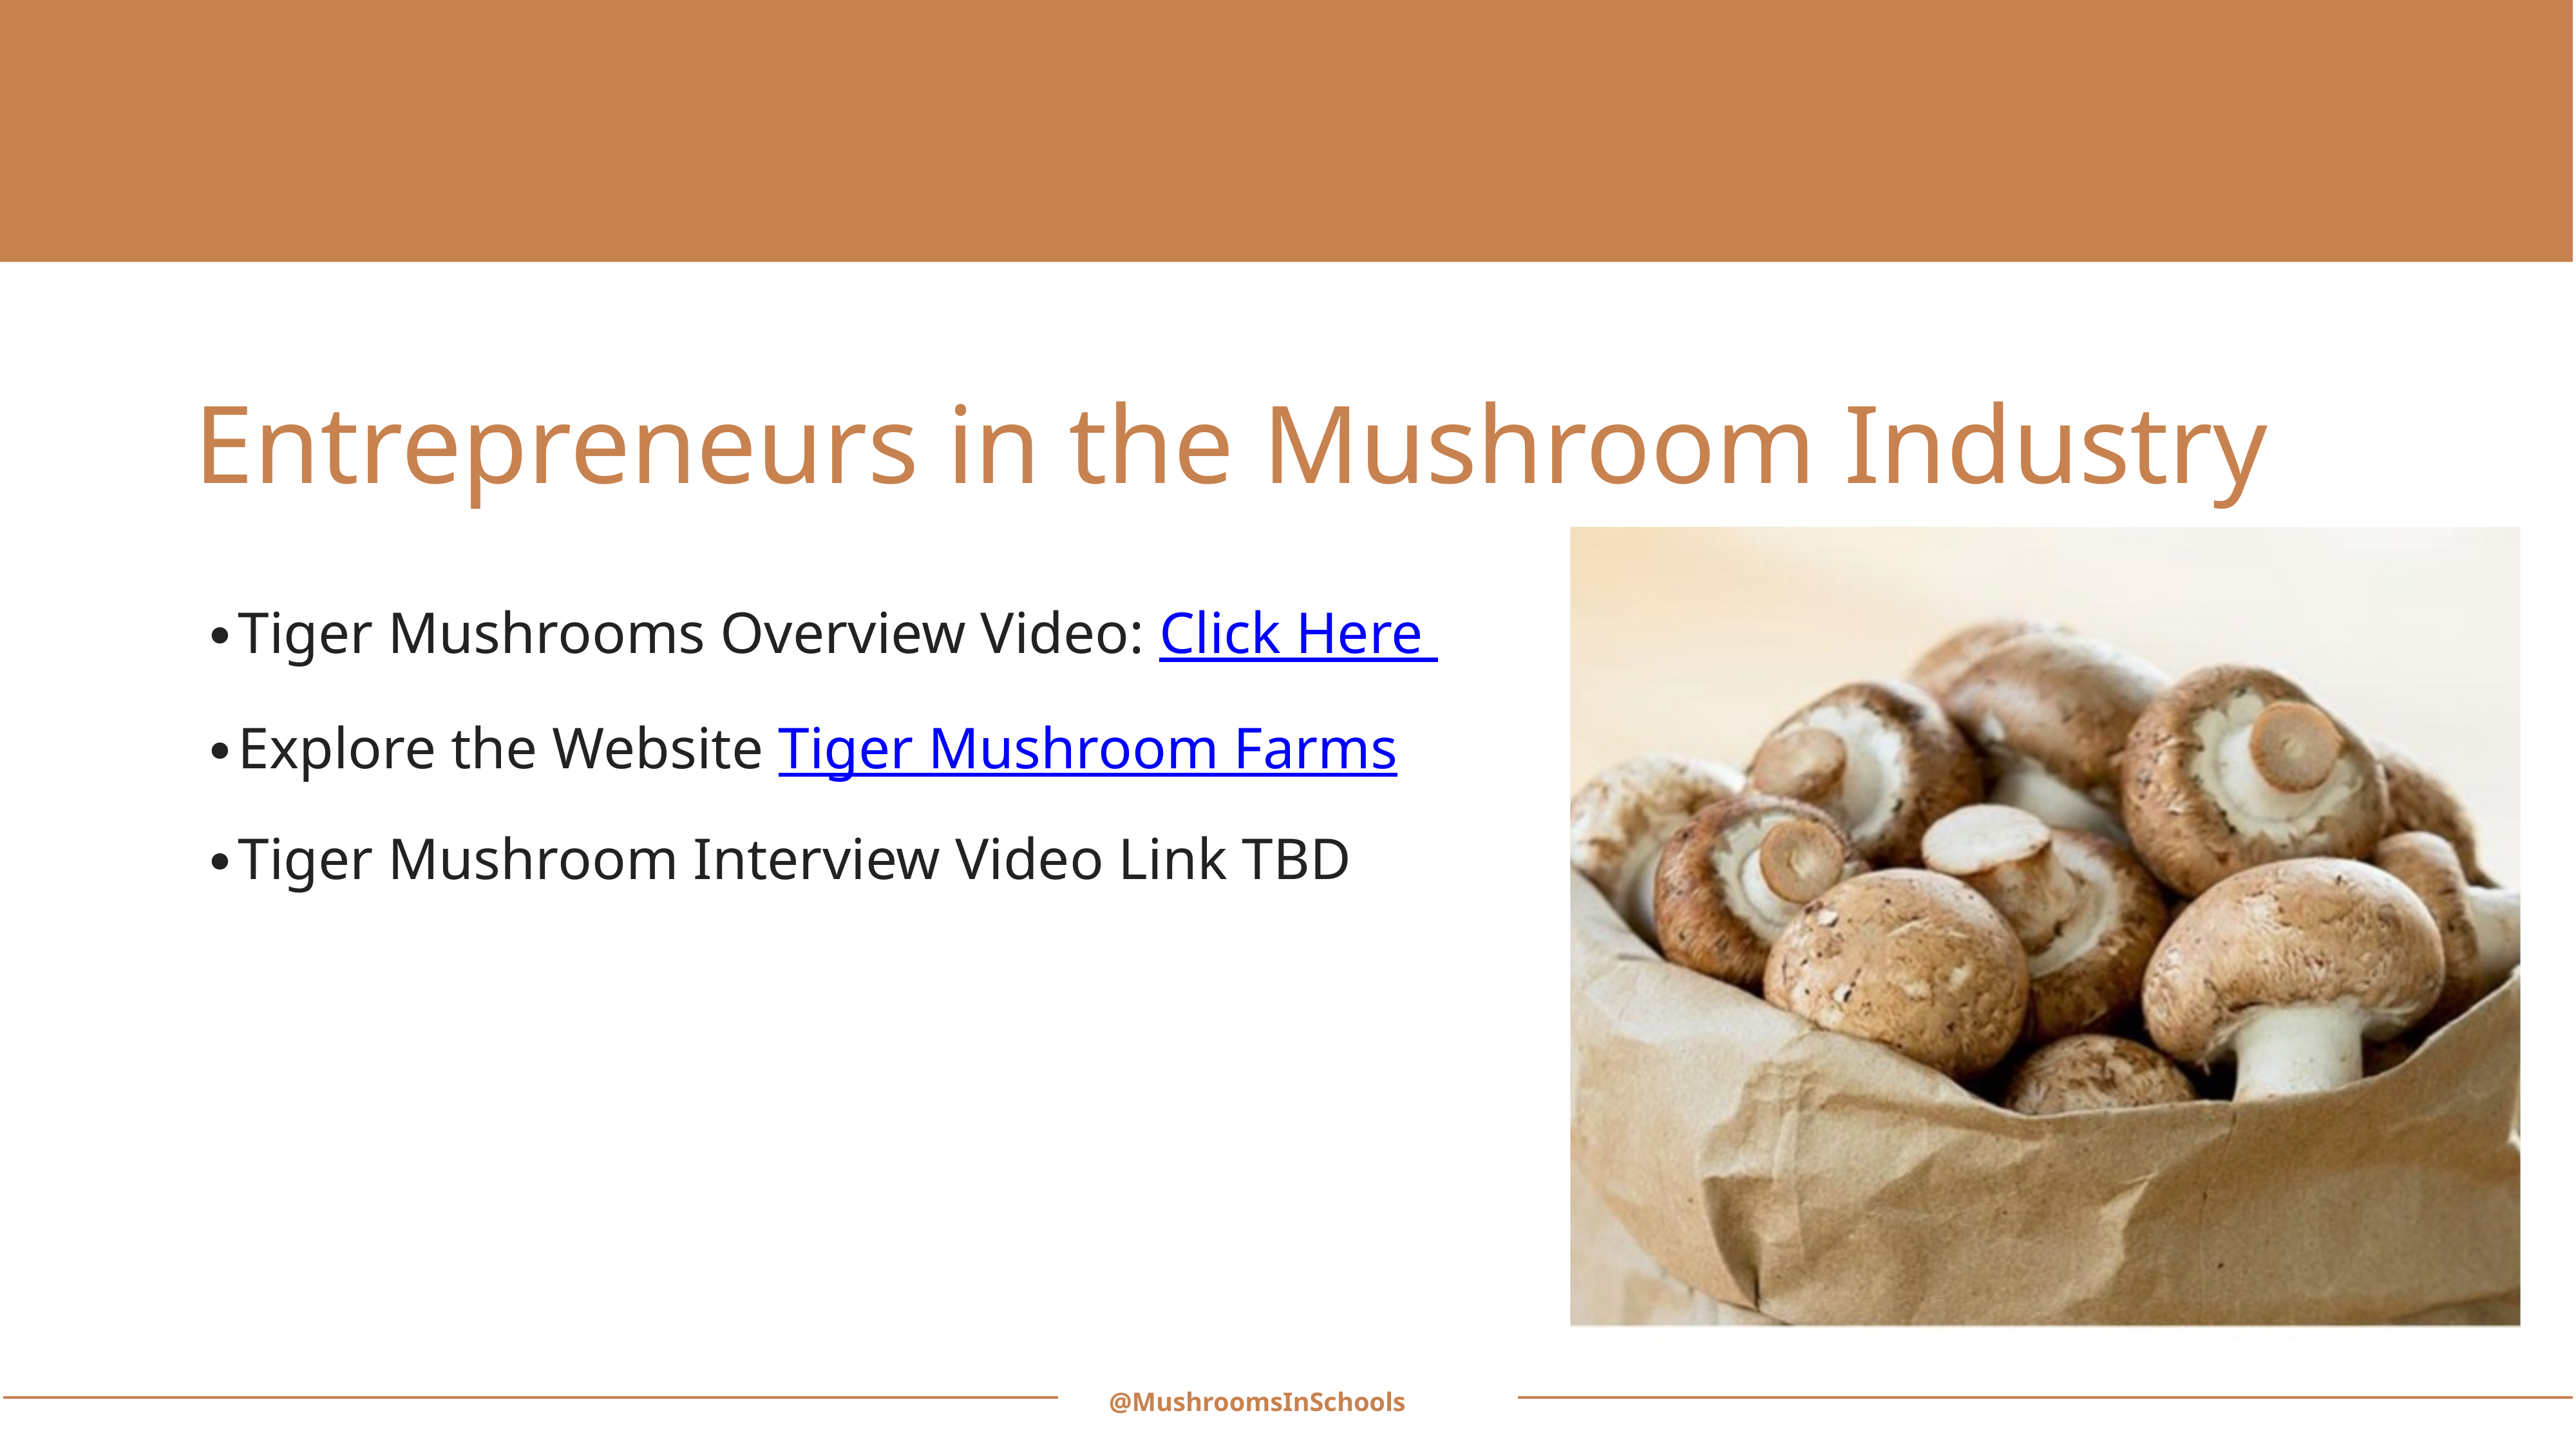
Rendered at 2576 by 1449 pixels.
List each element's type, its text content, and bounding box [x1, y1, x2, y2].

text_box [0, 0, 2573, 262]
picture [1569, 527, 2521, 1350]
text_box ∙Tiger Mushrooms Overview Video: Click Here ∙Explore the Website Tiger Mushroom Farms ∙Tiger Mushroom Interview Video Link TBD [197, 553, 1569, 896]
text_box Entrepreneurs in the Mushroom Industry [189, 370, 2275, 510]
text_box @MushroomsInSchools [1103, 1359, 1473, 1423]
